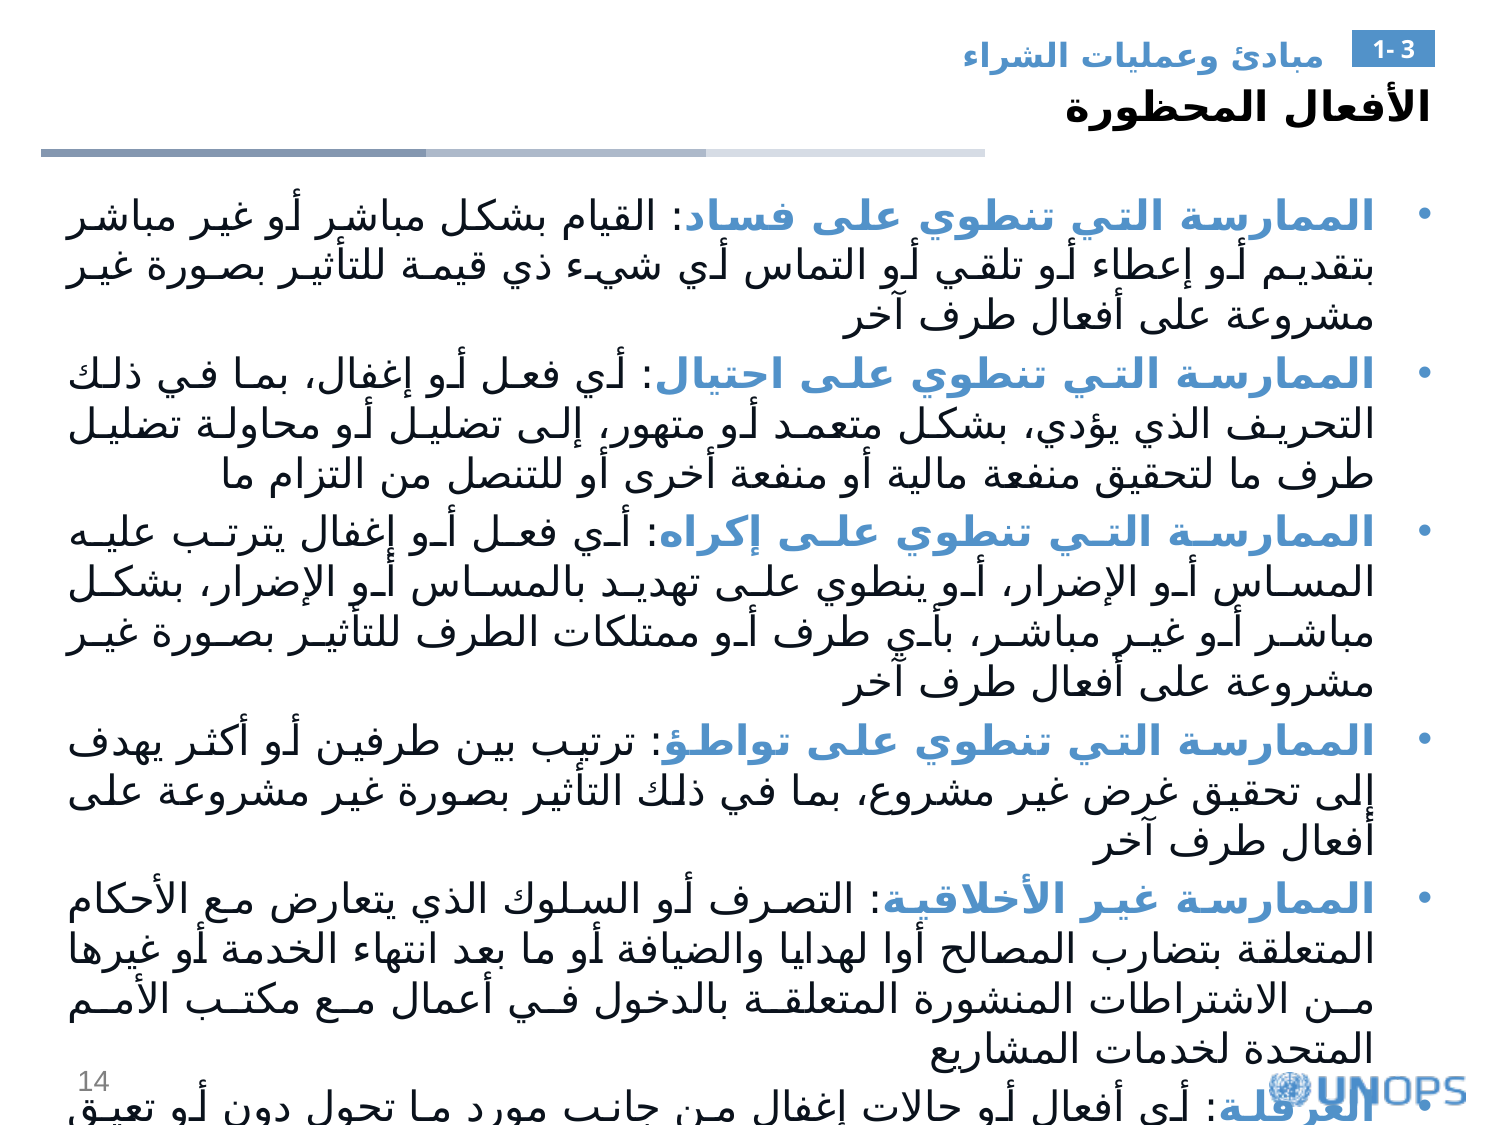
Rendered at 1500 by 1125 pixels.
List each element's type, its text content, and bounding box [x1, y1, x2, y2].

text_box الممارسة التي تنطوي على فساد: القيام بشكل مباشر أو غير مباشر بتقديم أو إعطاء أو تلقي أو التماس أي شيء ذي قيمة للتأثير بصورة غير مشروعة على أفعال طرف آخر الممارسة التي تنطوي على احتيال: أي فعل أو إغفال، بما في ذلك التحريف الذي يؤدي، بشكل متعمد أو متهور، إلى تضليل أو محاولة تضليل طرف ما لتحقيق منفعة مالية أو منفعة أخرى أو للتنصل من التزام ما الممارسة التي تنطوي على إكراه: أي فعل أو إغفال يترتب عليه المساس أو الإضرار، أو ​​ينطوي على تهديد بالمساس أو الإضرار، بشكل مباشر أو غير مباشر، بأي طرف أو ممتلكات الطرف للتأثير بصورة غير مشروعة على أفعال طرف آخر الممارسة التي تنطوي على تواطؤ: ترتيب بين طرفين أو أكثر يهدف إلى تحقيق غرض غير مشروع، بما في ذلك التأثير بصورة غير مشروعة على أفعال طرف آخر الممارسة غير الأخلاقية: التصرف أو السلوك الذي يتعارض مع الأحكام المتعلقة بتضارب المصالح أوا لهدايا والضيافة أو ما بعد انتهاء الخدمة أو غيرها من الاشتراطات المنشورة المتعلقة بالدخول في أعمال مع مكتب الأمم المتحدة لخدمات المشاريع العرقلة: أي أفعال أو حالات إغفال من جانب مورد ما تحول دون أو تعيق قيام مكتب الأمم المتحدة لخدمات المشاريع بالتحقيق في حالات محتملة لممارسات محظورة [53, 180, 1447, 1059]
text_box مبادئ وعمليات الشراء [537, 30, 1340, 79]
subtitle الأفعال المحظورة [230, 78, 1447, 138]
text_box 1- 3 [1352, 30, 1435, 67]
picture [1269, 1072, 1466, 1107]
